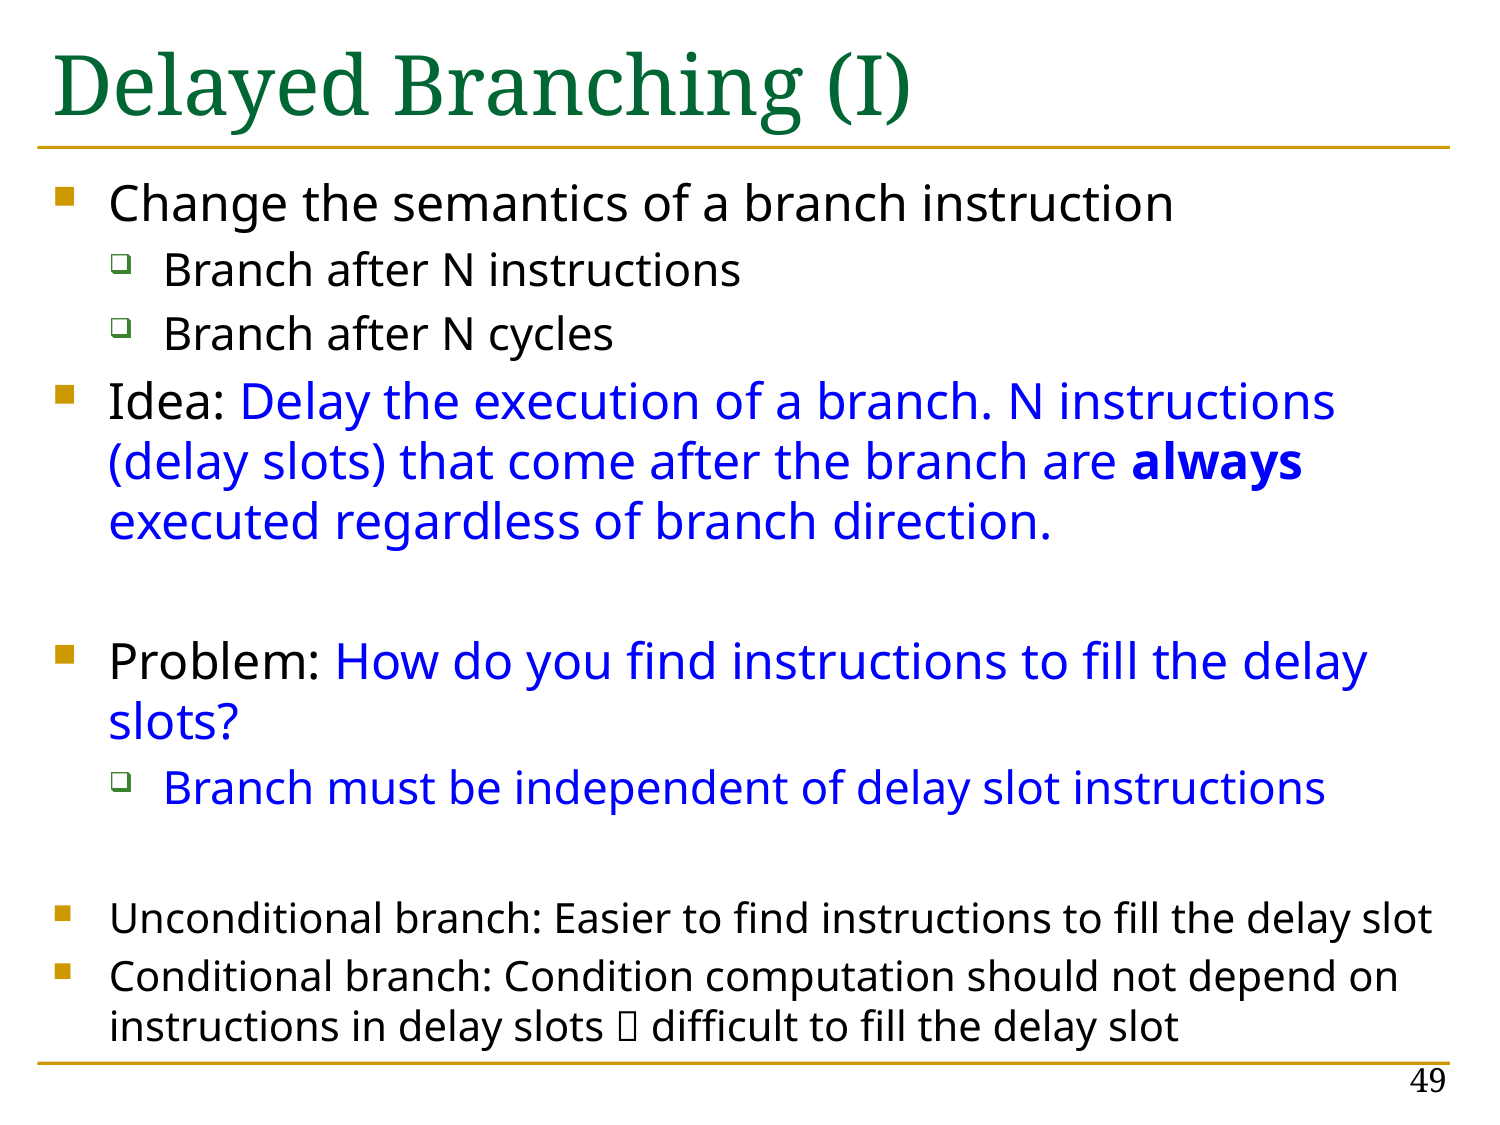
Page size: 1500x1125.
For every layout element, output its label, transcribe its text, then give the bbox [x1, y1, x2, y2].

list Change the semantics of a branch instruction Branch after N instructions Branch after N cycles Idea: Delay the execution of a branch. N instructions (delay slots) that come after the branch are always executed regardless of branch direction. Problem: How do you find instructions to fill the delay slots? Branch must be independent of delay slot instructions Unconditional branch: Easier to find instructions to fill the delay slot Conditional branch: Condition computation should not depend on instructions in delay slots  difficult to fill the delay slot [37, 163, 1450, 1016]
slide_number 49 [1111, 1036, 1462, 1112]
title Delayed Branching (I) [37, 24, 1450, 163]
